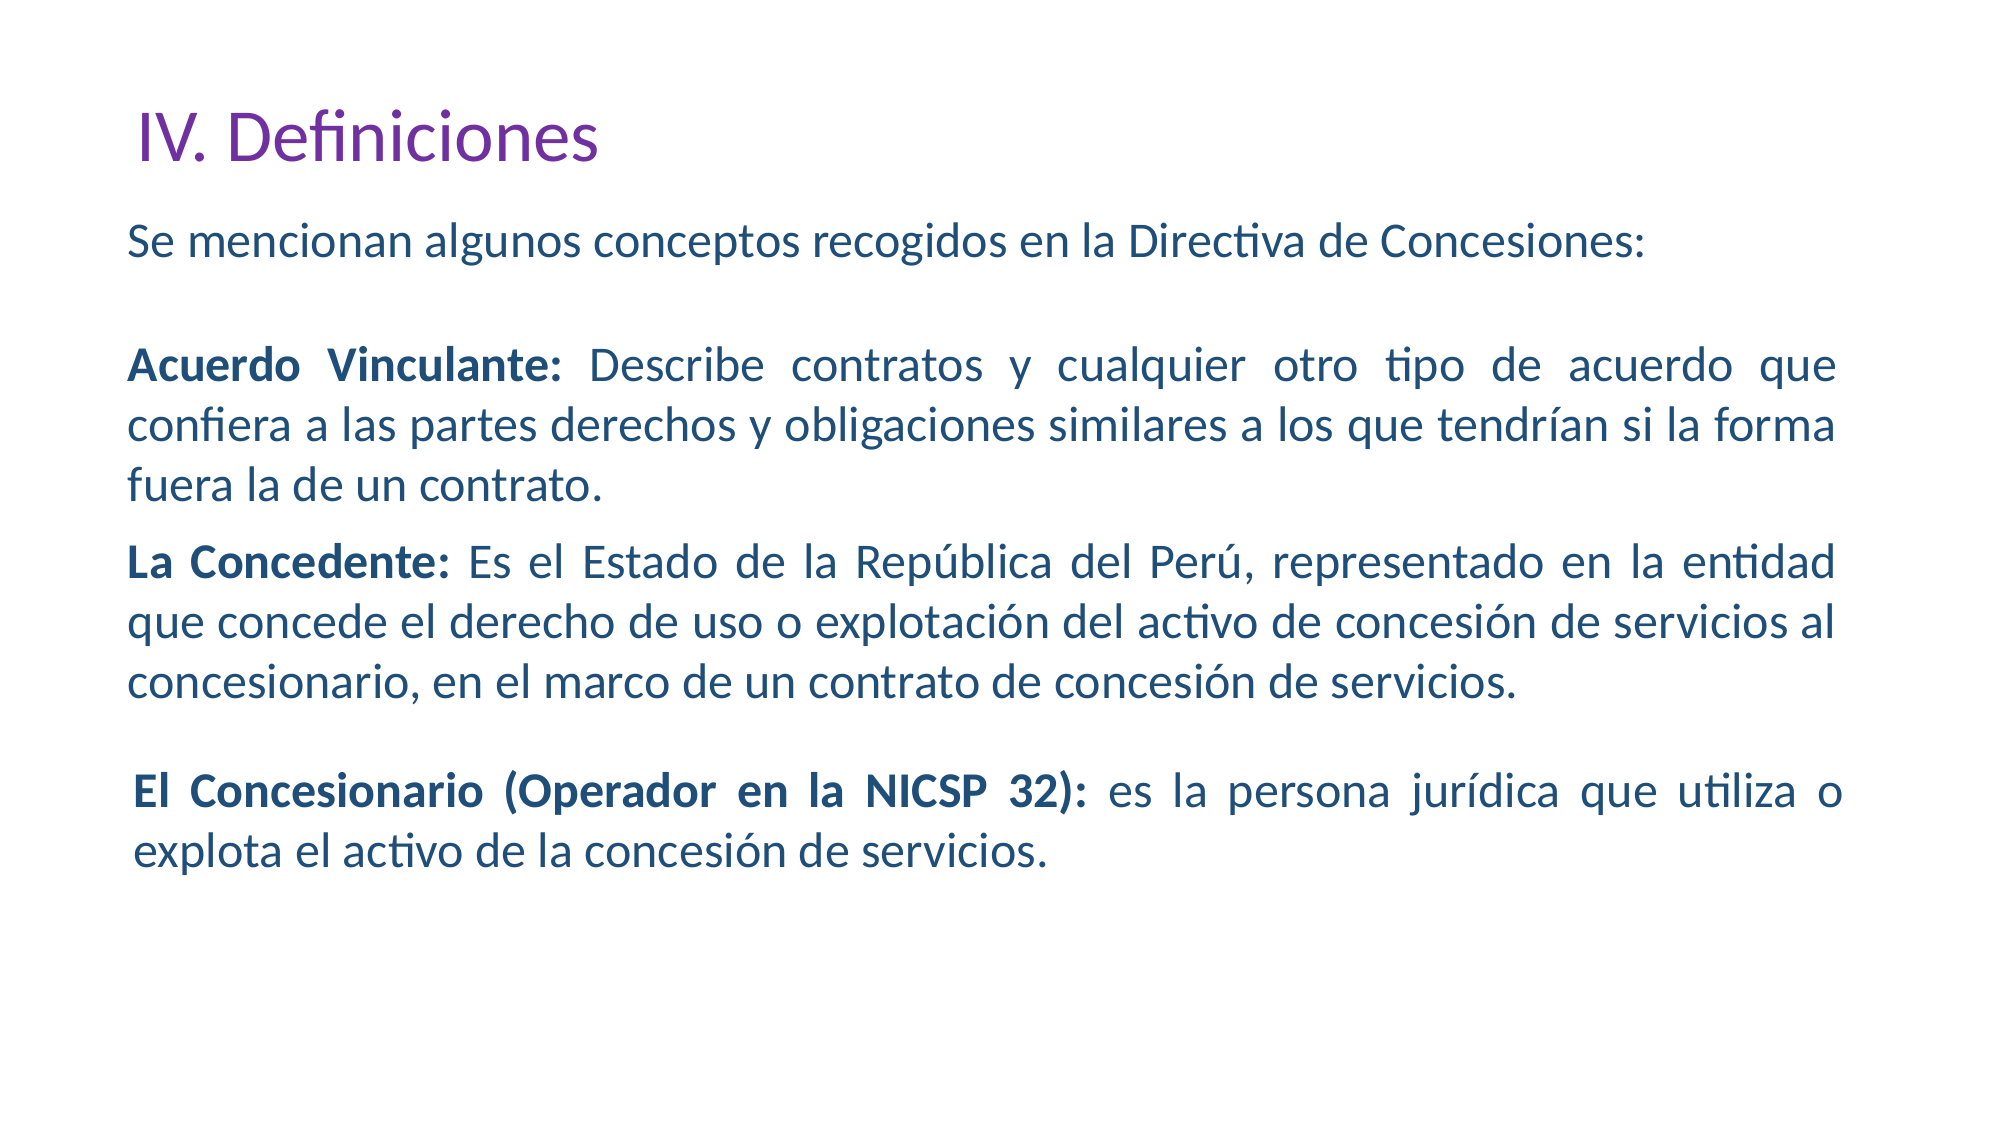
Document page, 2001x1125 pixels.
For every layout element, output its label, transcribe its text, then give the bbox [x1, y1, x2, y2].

text_box La Concedente: Es el Estado de la República del Perú, representado en la entidad que concede el derecho de uso o explotación del activo de concesión de servicios al concesionario, en el marco de un contrato de concesión de servicios. [113, 520, 1853, 716]
text_box El Concesionario (Operador en la NICSP 32): es la persona jurídica que utiliza o explota el activo de la concesión de servicios. [119, 750, 1859, 885]
text_box Se mencionan algunos conceptos recogidos en la Directiva de Concesiones: [113, 199, 1853, 275]
text_box Acuerdo Vinculante: Describe contratos y cualquier otro tipo de acuerdo que confiera a las partes derechos y obligaciones similares a los que tendrían si la forma fuera la de un contrato. [113, 323, 1853, 519]
text_box IV. Definiciones [121, 79, 616, 185]
